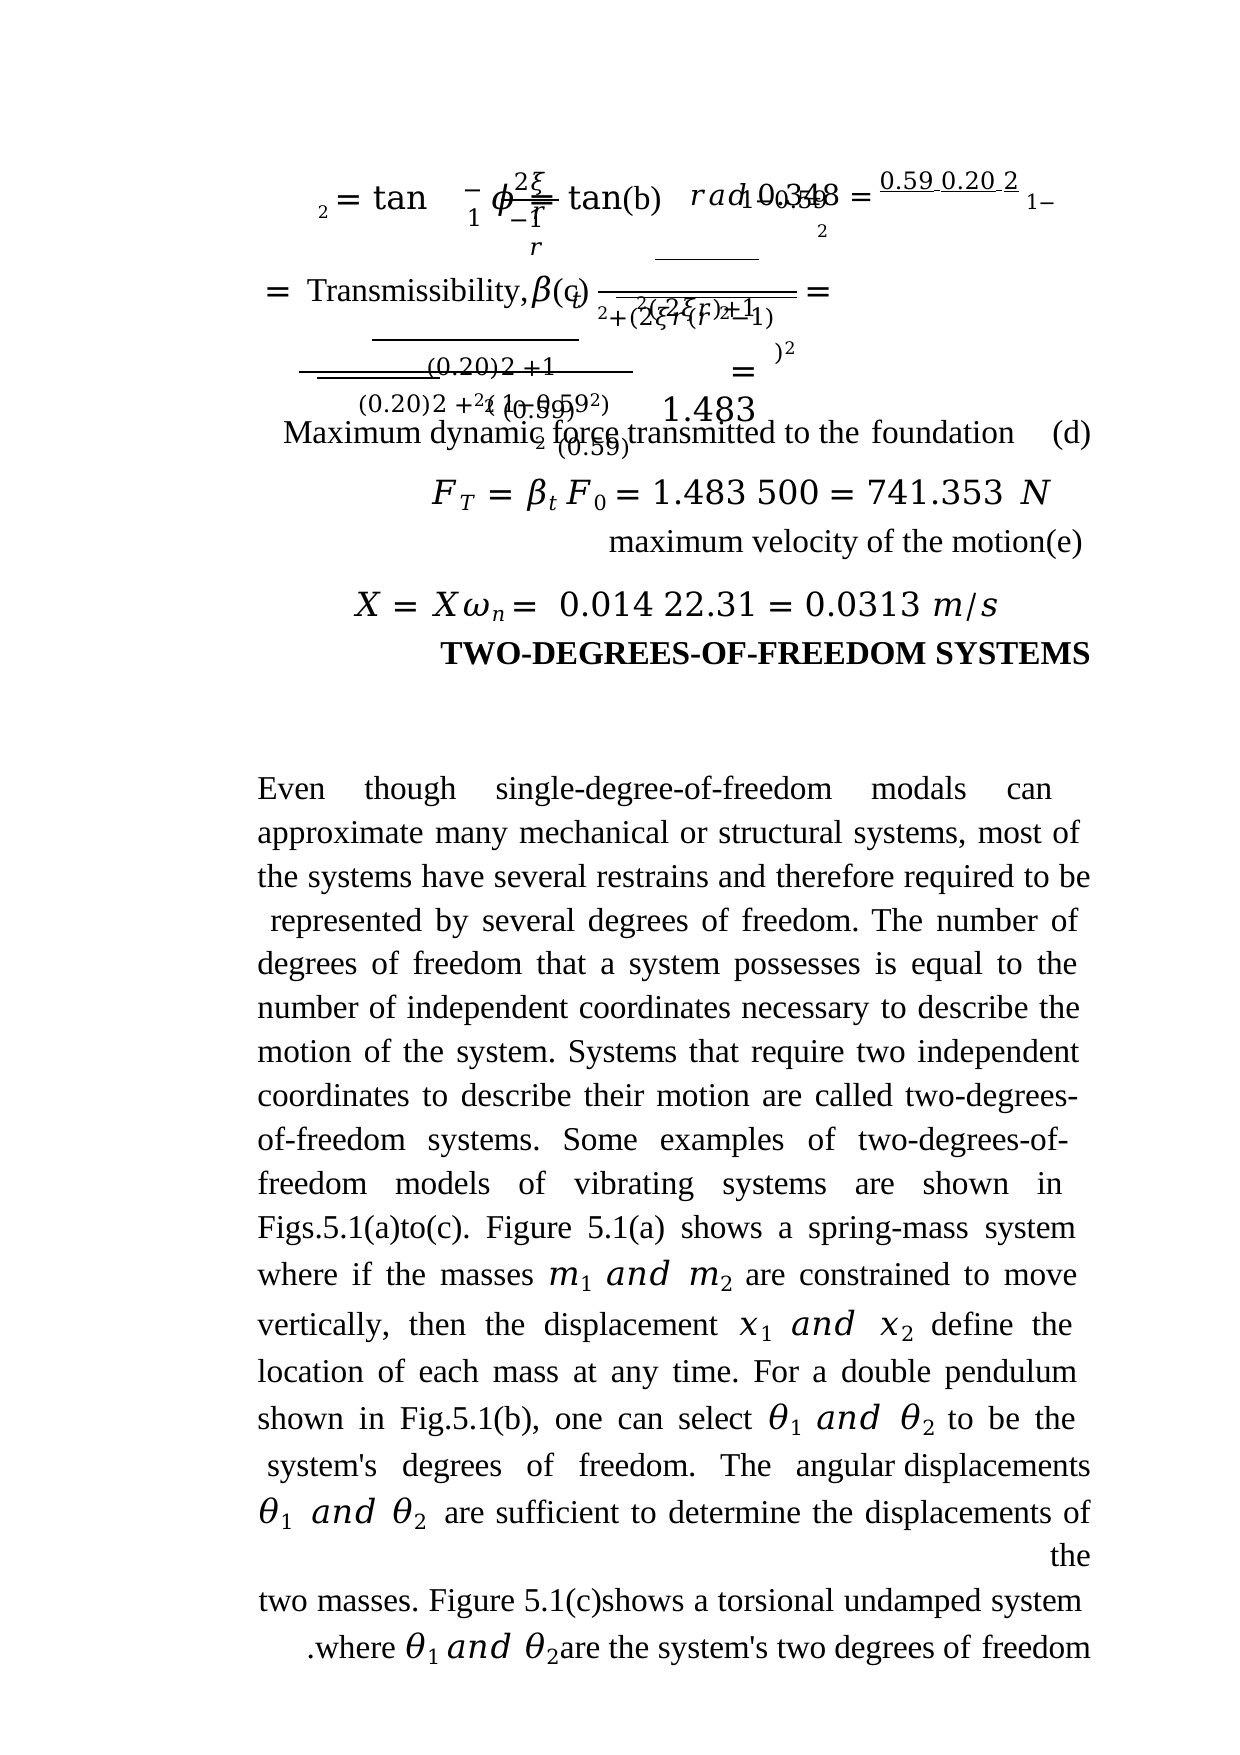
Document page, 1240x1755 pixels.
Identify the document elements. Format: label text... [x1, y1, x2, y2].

text_box (c)Transmissibility,𝛽 = [259, 265, 592, 308]
text_box 1−𝑟 [499, 222, 547, 261]
text_box 2𝜉𝑟 [507, 164, 549, 174]
text_box (b) 𝜙 = tan 2 = tan [255, 174, 668, 222]
text_box (1−0.592 )2+ 2(0.20)(0.59) 2 [292, 373, 638, 403]
text_box Maximum dynamic force transmitted to the foundation 𝐹𝑇 = 𝛽𝑡 𝐹0 = 1.483 500 = 741.353 𝑁 maximum velocity of the motion 𝑋 = 𝑋𝜔𝑛 = 0.014 22.31 = 0.0313 𝑚/𝑠 TWO-DEGREES-OF-FREEDOM SYSTEMS Even though single-degree-of-freedom modals can approximate many mechanical or structural systems, most of the systems have several restrains and therefore required to be represented by several degrees of freedom. The number of degrees of freedom that a system possesses is equal to the number of independent coordinates necessary to describe the motion of the system. Systems that require two independent coordinates to describe their motion are called two-degrees- of-freedom systems. Some examples of two-degrees-of- freedom models of vibrating systems are shown in Figs.5.1(a)to(c). Figure 5.1(a) shows a spring-mass system where if the masses 𝑚1 𝑎𝑛𝑑 𝑚2 are constrained to move vertically, then the displacement 𝑥1 𝑎𝑛𝑑 𝑥2 define the location of each mass at any time. For a double pendulum shown in Fig.5.1(b), one can select 𝜃1 𝑎𝑛𝑑 𝜃2 to be the system's degrees of freedom. The angular displacements 𝜃1 𝑎𝑛𝑑 𝜃2 are sufficient to determine the displacements of the two masses. Figure 5.1(c)shows a torsional undamped system where 𝜃1 𝑎𝑛𝑑 𝜃2are the system's two degrees of freedom. [244, 403, 1108, 1669]
text_box −1 2 0.20 0.59 = 0.348 𝑟𝑎𝑑 [654, 136, 1062, 214]
text_box 𝑡 1+ 2(0.20)(0.59) 2 [347, 281, 584, 372]
text_box 1+(2𝜉𝑟 )2 [630, 255, 764, 291]
text_box 1−0.592 [733, 214, 835, 250]
text_box = 1.483 [639, 346, 759, 403]
text_box (1−𝑟 2)2+(2𝜉𝑟 )2 [592, 293, 802, 367]
text_box −1 [448, 222, 485, 231]
text_box = [804, 265, 834, 308]
